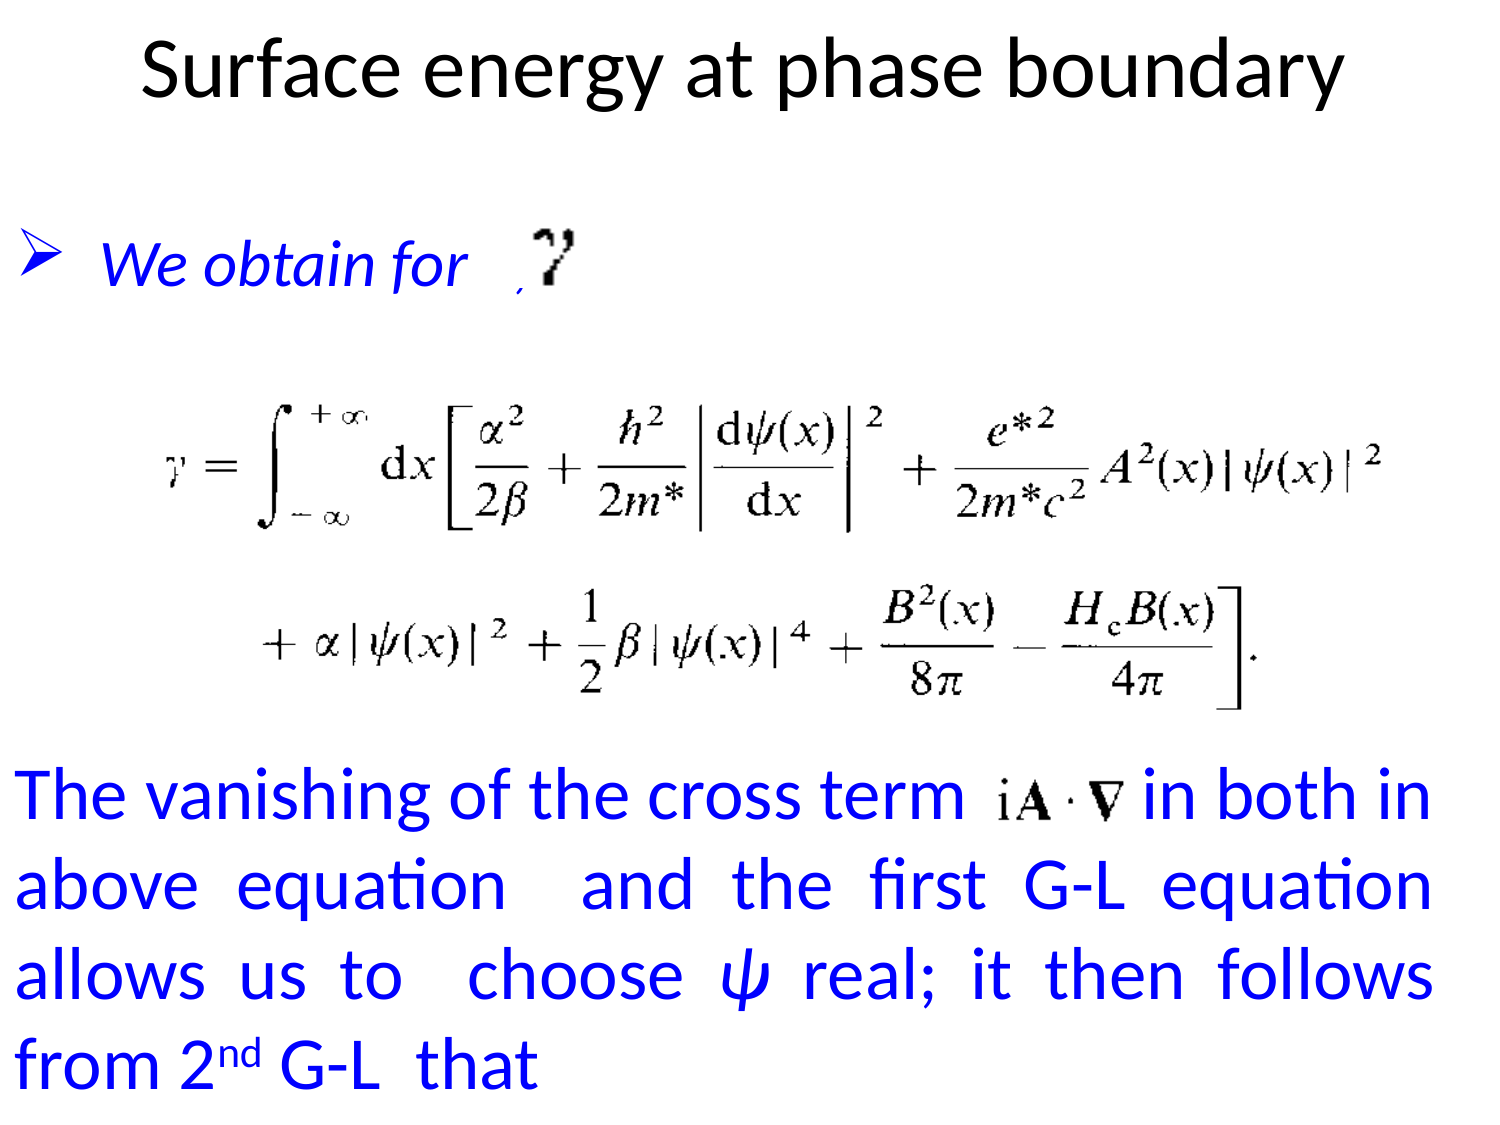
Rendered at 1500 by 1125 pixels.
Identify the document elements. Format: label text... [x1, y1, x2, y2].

picture [987, 762, 1131, 838]
title Surface energy at phase boundary [125, 0, 1363, 125]
picture [512, 212, 594, 288]
subtitle We obtain for , [0, 212, 1500, 1125]
text_box The vanishing of the cross term in both in above equation and the first G-L equation allows us to choose ψ real; it then follows from 2nd G-L that [0, 737, 1450, 1113]
picture [112, 362, 1438, 751]
